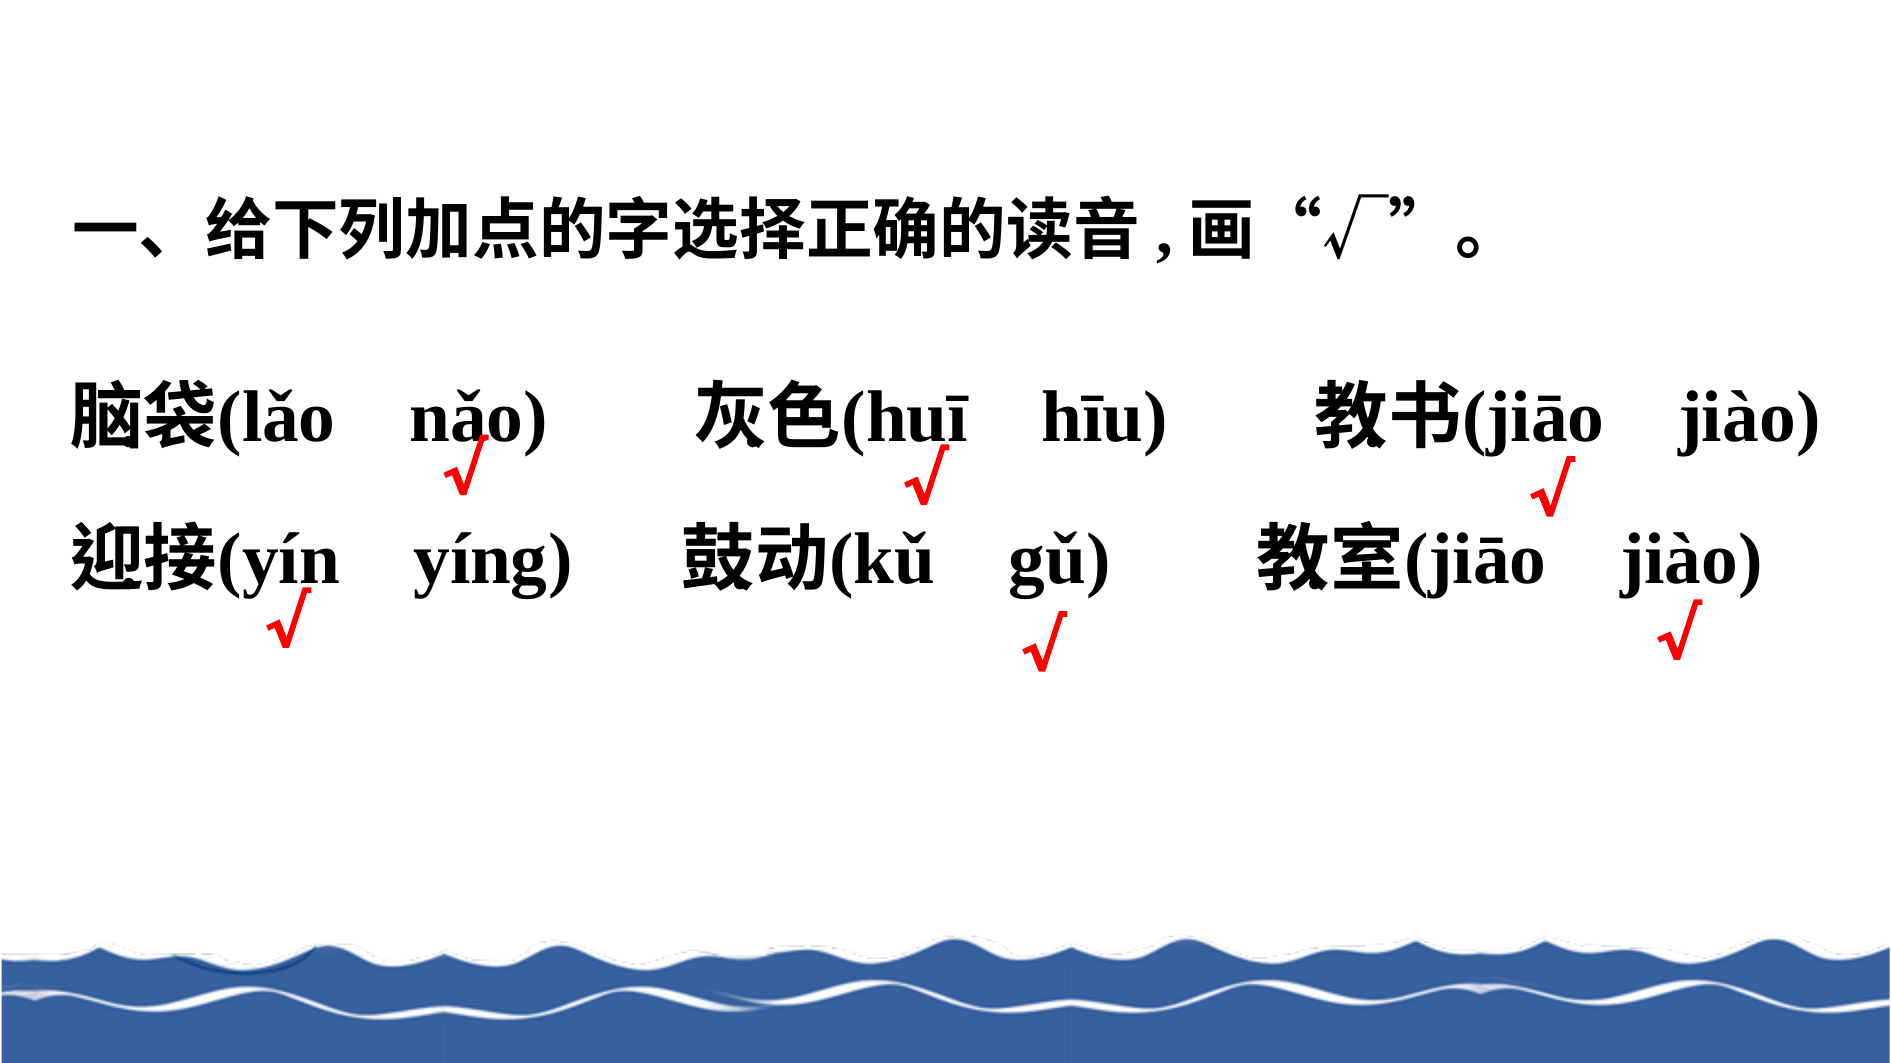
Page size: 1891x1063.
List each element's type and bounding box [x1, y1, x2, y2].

text_box [57, 155, 1852, 782]
picture [1, 886, 1891, 1063]
